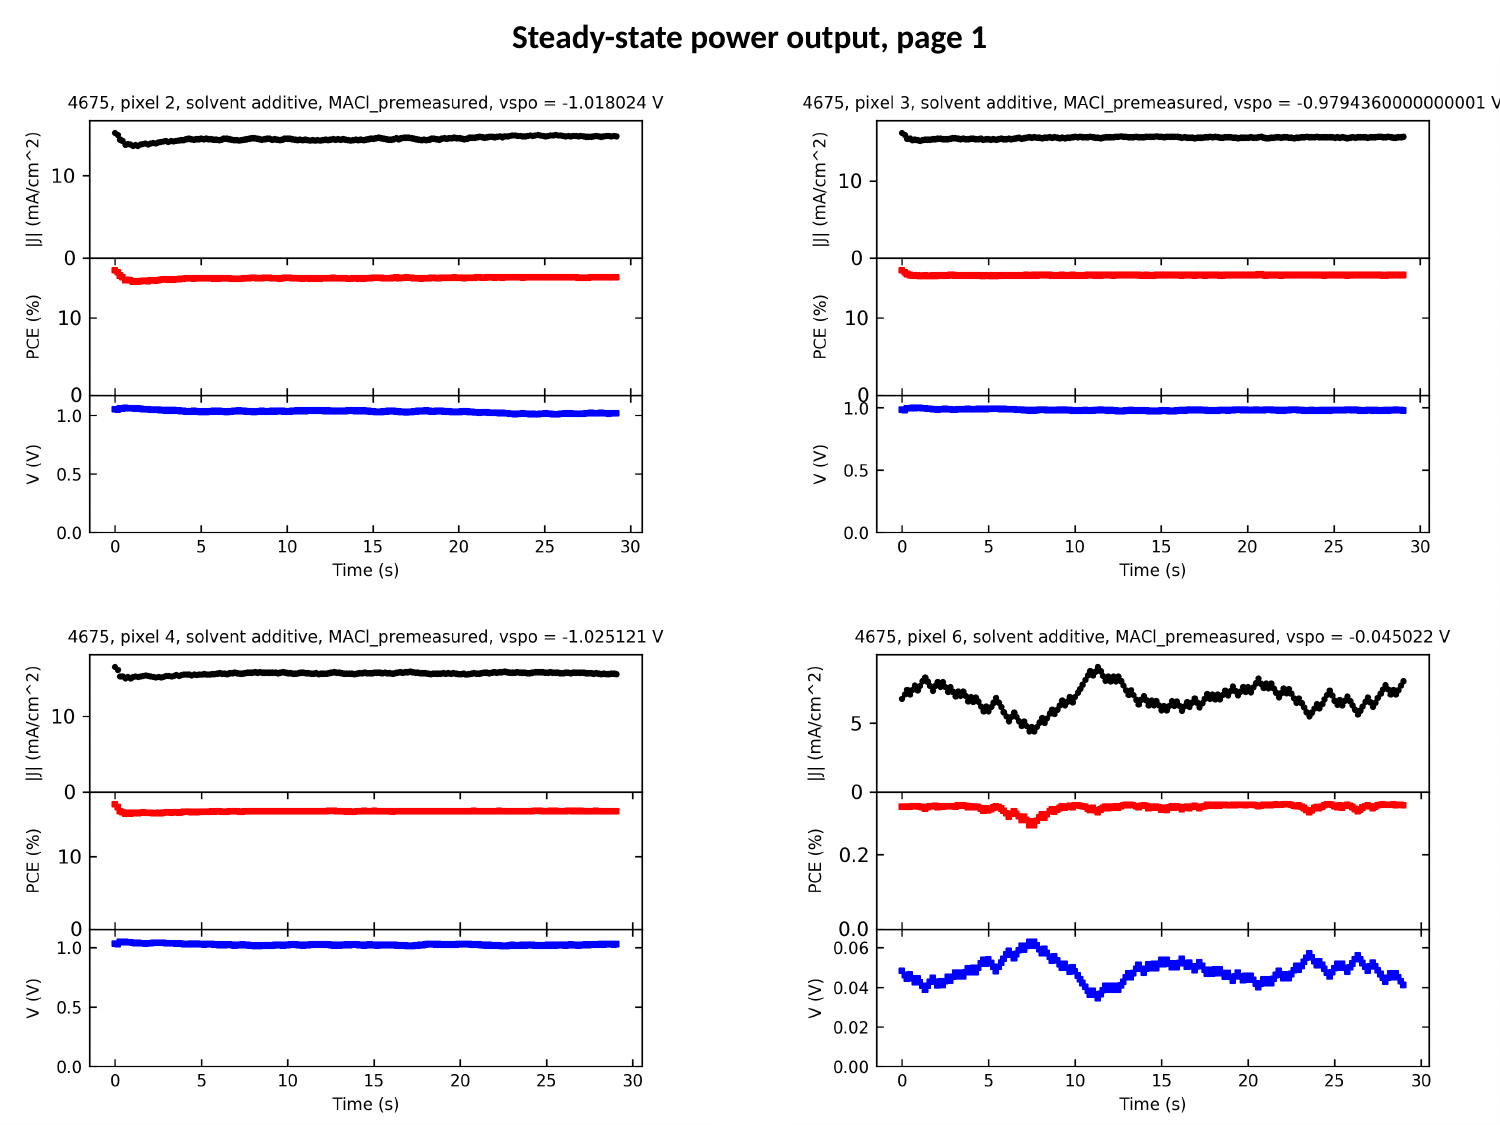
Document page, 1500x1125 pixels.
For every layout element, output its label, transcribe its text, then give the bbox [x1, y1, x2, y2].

picture [787, 56, 1500, 1125]
title Steady-state power output, page 1 [0, 0, 1500, 75]
picture [0, 56, 713, 1125]
